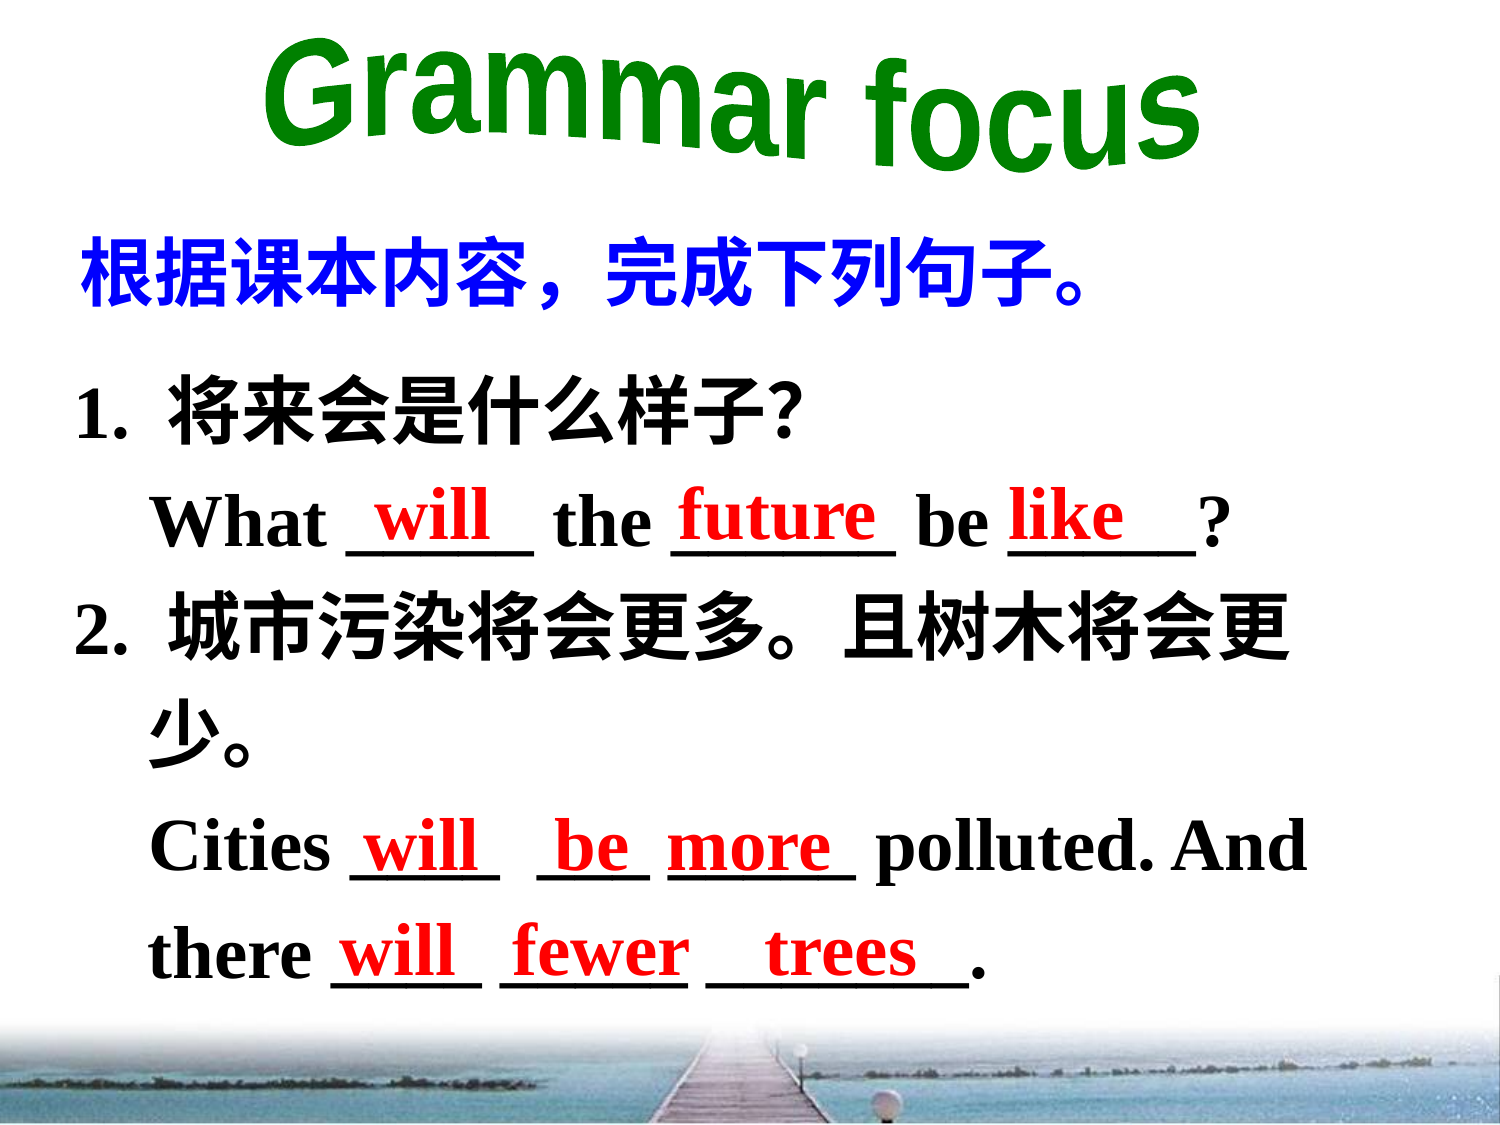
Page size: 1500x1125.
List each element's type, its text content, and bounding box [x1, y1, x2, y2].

text_box 1. 将来会是什么样子？ What _____ the ______ be _____? 2. 城市污染将会更多。且树木将会更少。 Cities ____ ___ _____ polluted. And there ____ _____ _______. [58, 337, 1353, 976]
text_box will be more [348, 787, 880, 893]
text_box will fewer trees [324, 893, 975, 998]
picture [0, 0, 1500, 1125]
text_box will future like [360, 457, 1211, 562]
text_box 根据课本内容，完成下列句子。 [64, 219, 1164, 322]
